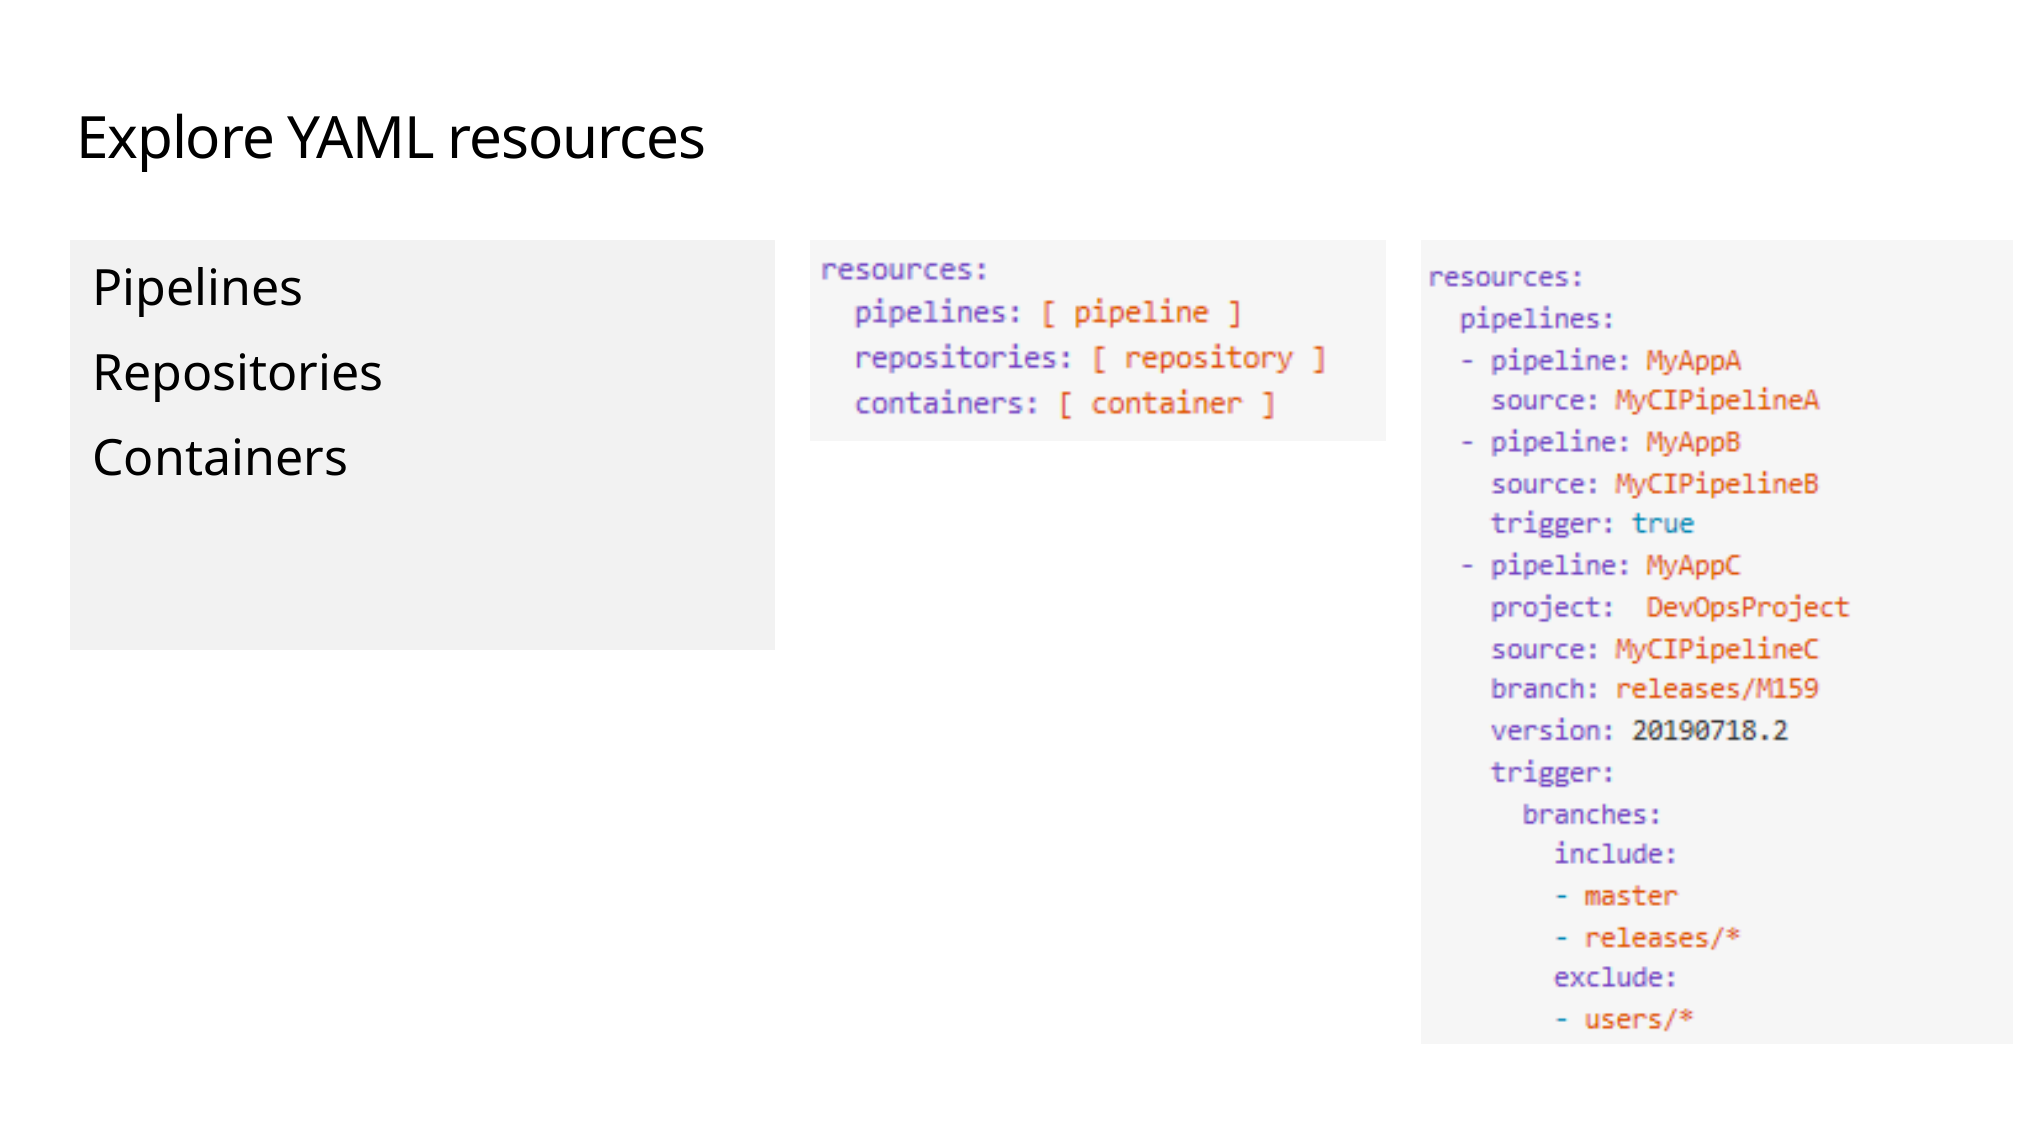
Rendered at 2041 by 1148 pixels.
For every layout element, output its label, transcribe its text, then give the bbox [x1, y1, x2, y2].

picture [810, 240, 1386, 441]
text_box Pipelines Repositories Containers [70, 240, 775, 650]
picture [1421, 240, 2013, 1044]
title Explore YAML resources [76, 103, 1969, 172]
